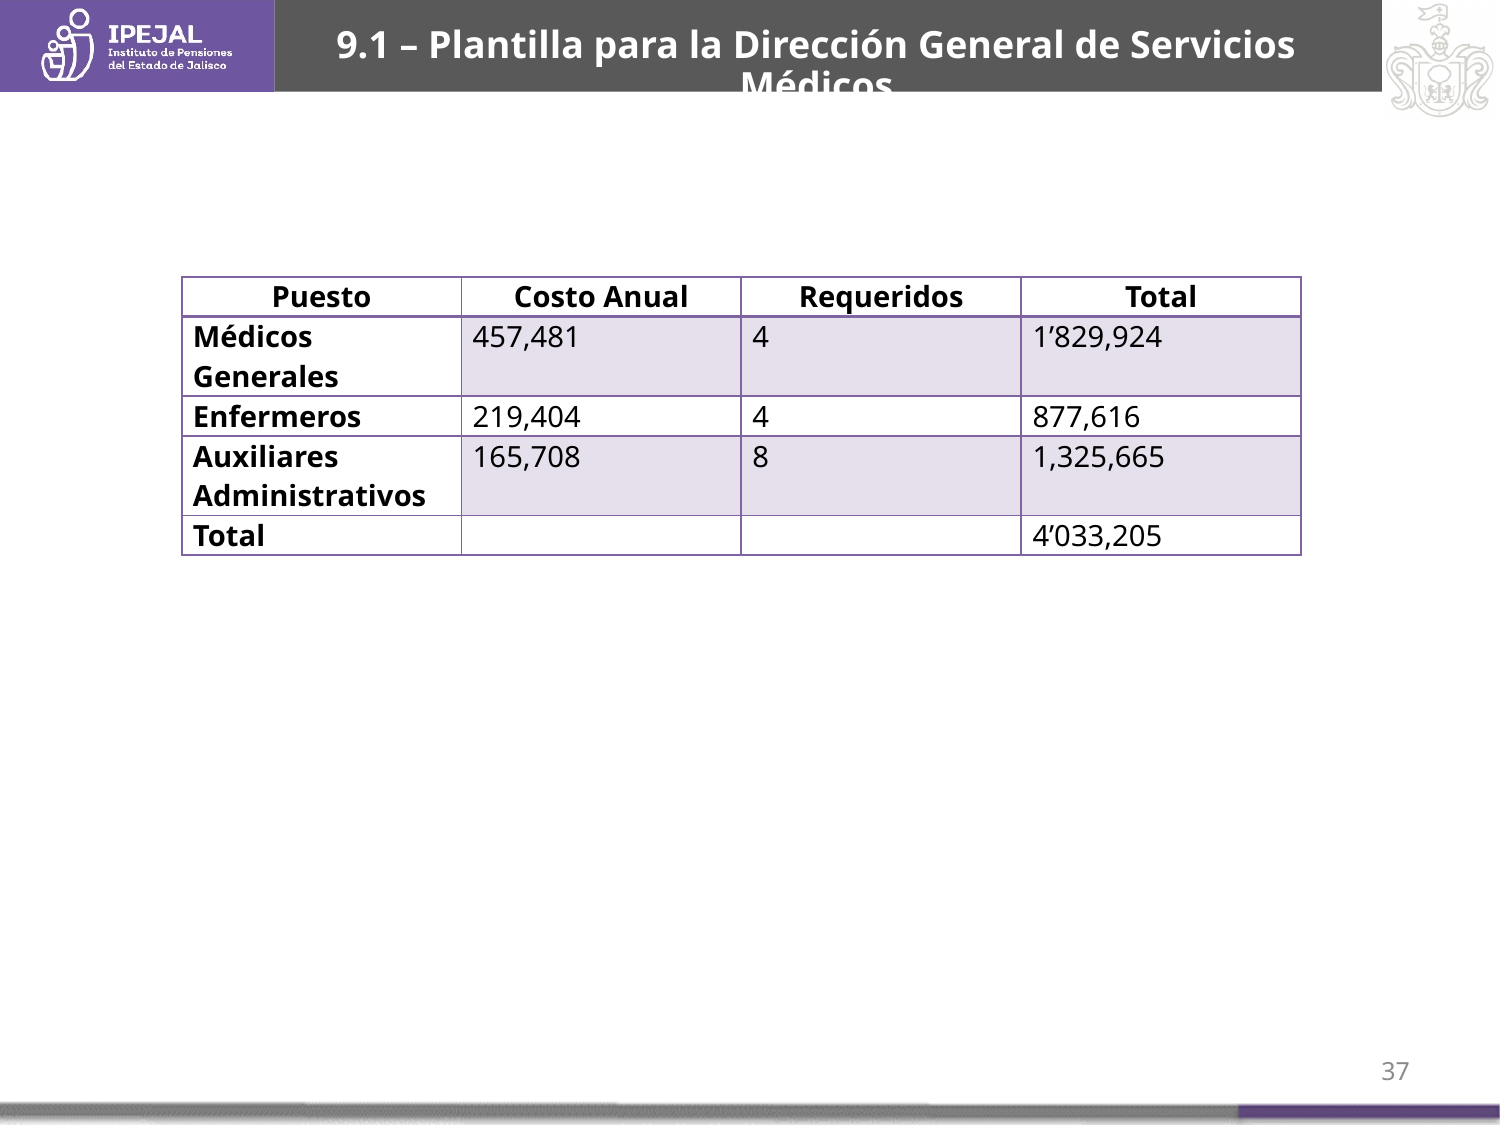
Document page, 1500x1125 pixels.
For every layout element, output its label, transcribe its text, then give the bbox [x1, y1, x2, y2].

table_header Puesto [183, 278, 461, 315]
table_header Costo Anual [462, 278, 740, 315]
table_cell 219,404 [462, 397, 740, 435]
title 9.1 – Plantilla para la Dirección General de Servicios Médicos [259, 19, 1374, 117]
table_cell [462, 516, 740, 554]
table_cell 8 [742, 437, 1020, 515]
table_header Requeridos [742, 278, 1020, 315]
slide_number 36 [1074, 1042, 1425, 1103]
table_cell 457,481 [462, 318, 740, 395]
table_cell 1,325,665 [1022, 437, 1300, 515]
table_cell 4 [742, 397, 1020, 435]
table_cell 877,616 [1022, 397, 1300, 435]
table_cell Total [183, 516, 461, 554]
table_cell Médicos Generales [183, 318, 461, 395]
picture [0, 0, 275, 92]
table_cell 1’829,924 [1022, 318, 1300, 395]
table_cell [742, 516, 1020, 554]
table_cell 4 [742, 318, 1020, 395]
table_cell Enfermeros [183, 397, 461, 435]
table_header Total [1022, 278, 1300, 315]
table_cell 165,708 [462, 437, 740, 515]
table_cell 4’033,205 [1022, 516, 1300, 554]
table_cell Auxiliares Administrativos [183, 437, 461, 515]
picture [0, 1096, 1500, 1125]
